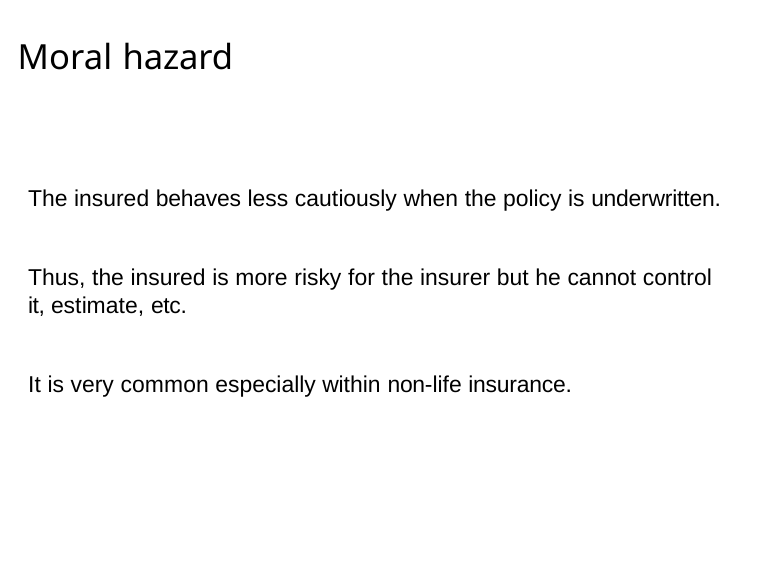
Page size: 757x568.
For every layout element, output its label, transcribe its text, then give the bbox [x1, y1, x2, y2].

text_box The insured behaves less cautiously when the policy is underwritten. Thus, the insured is more risky for the insurer but he cannot control it, estimate, etc. It is very common especially within non-life insurance. [26, 181, 728, 398]
title Moral hazard [0, 0, 756, 103]
